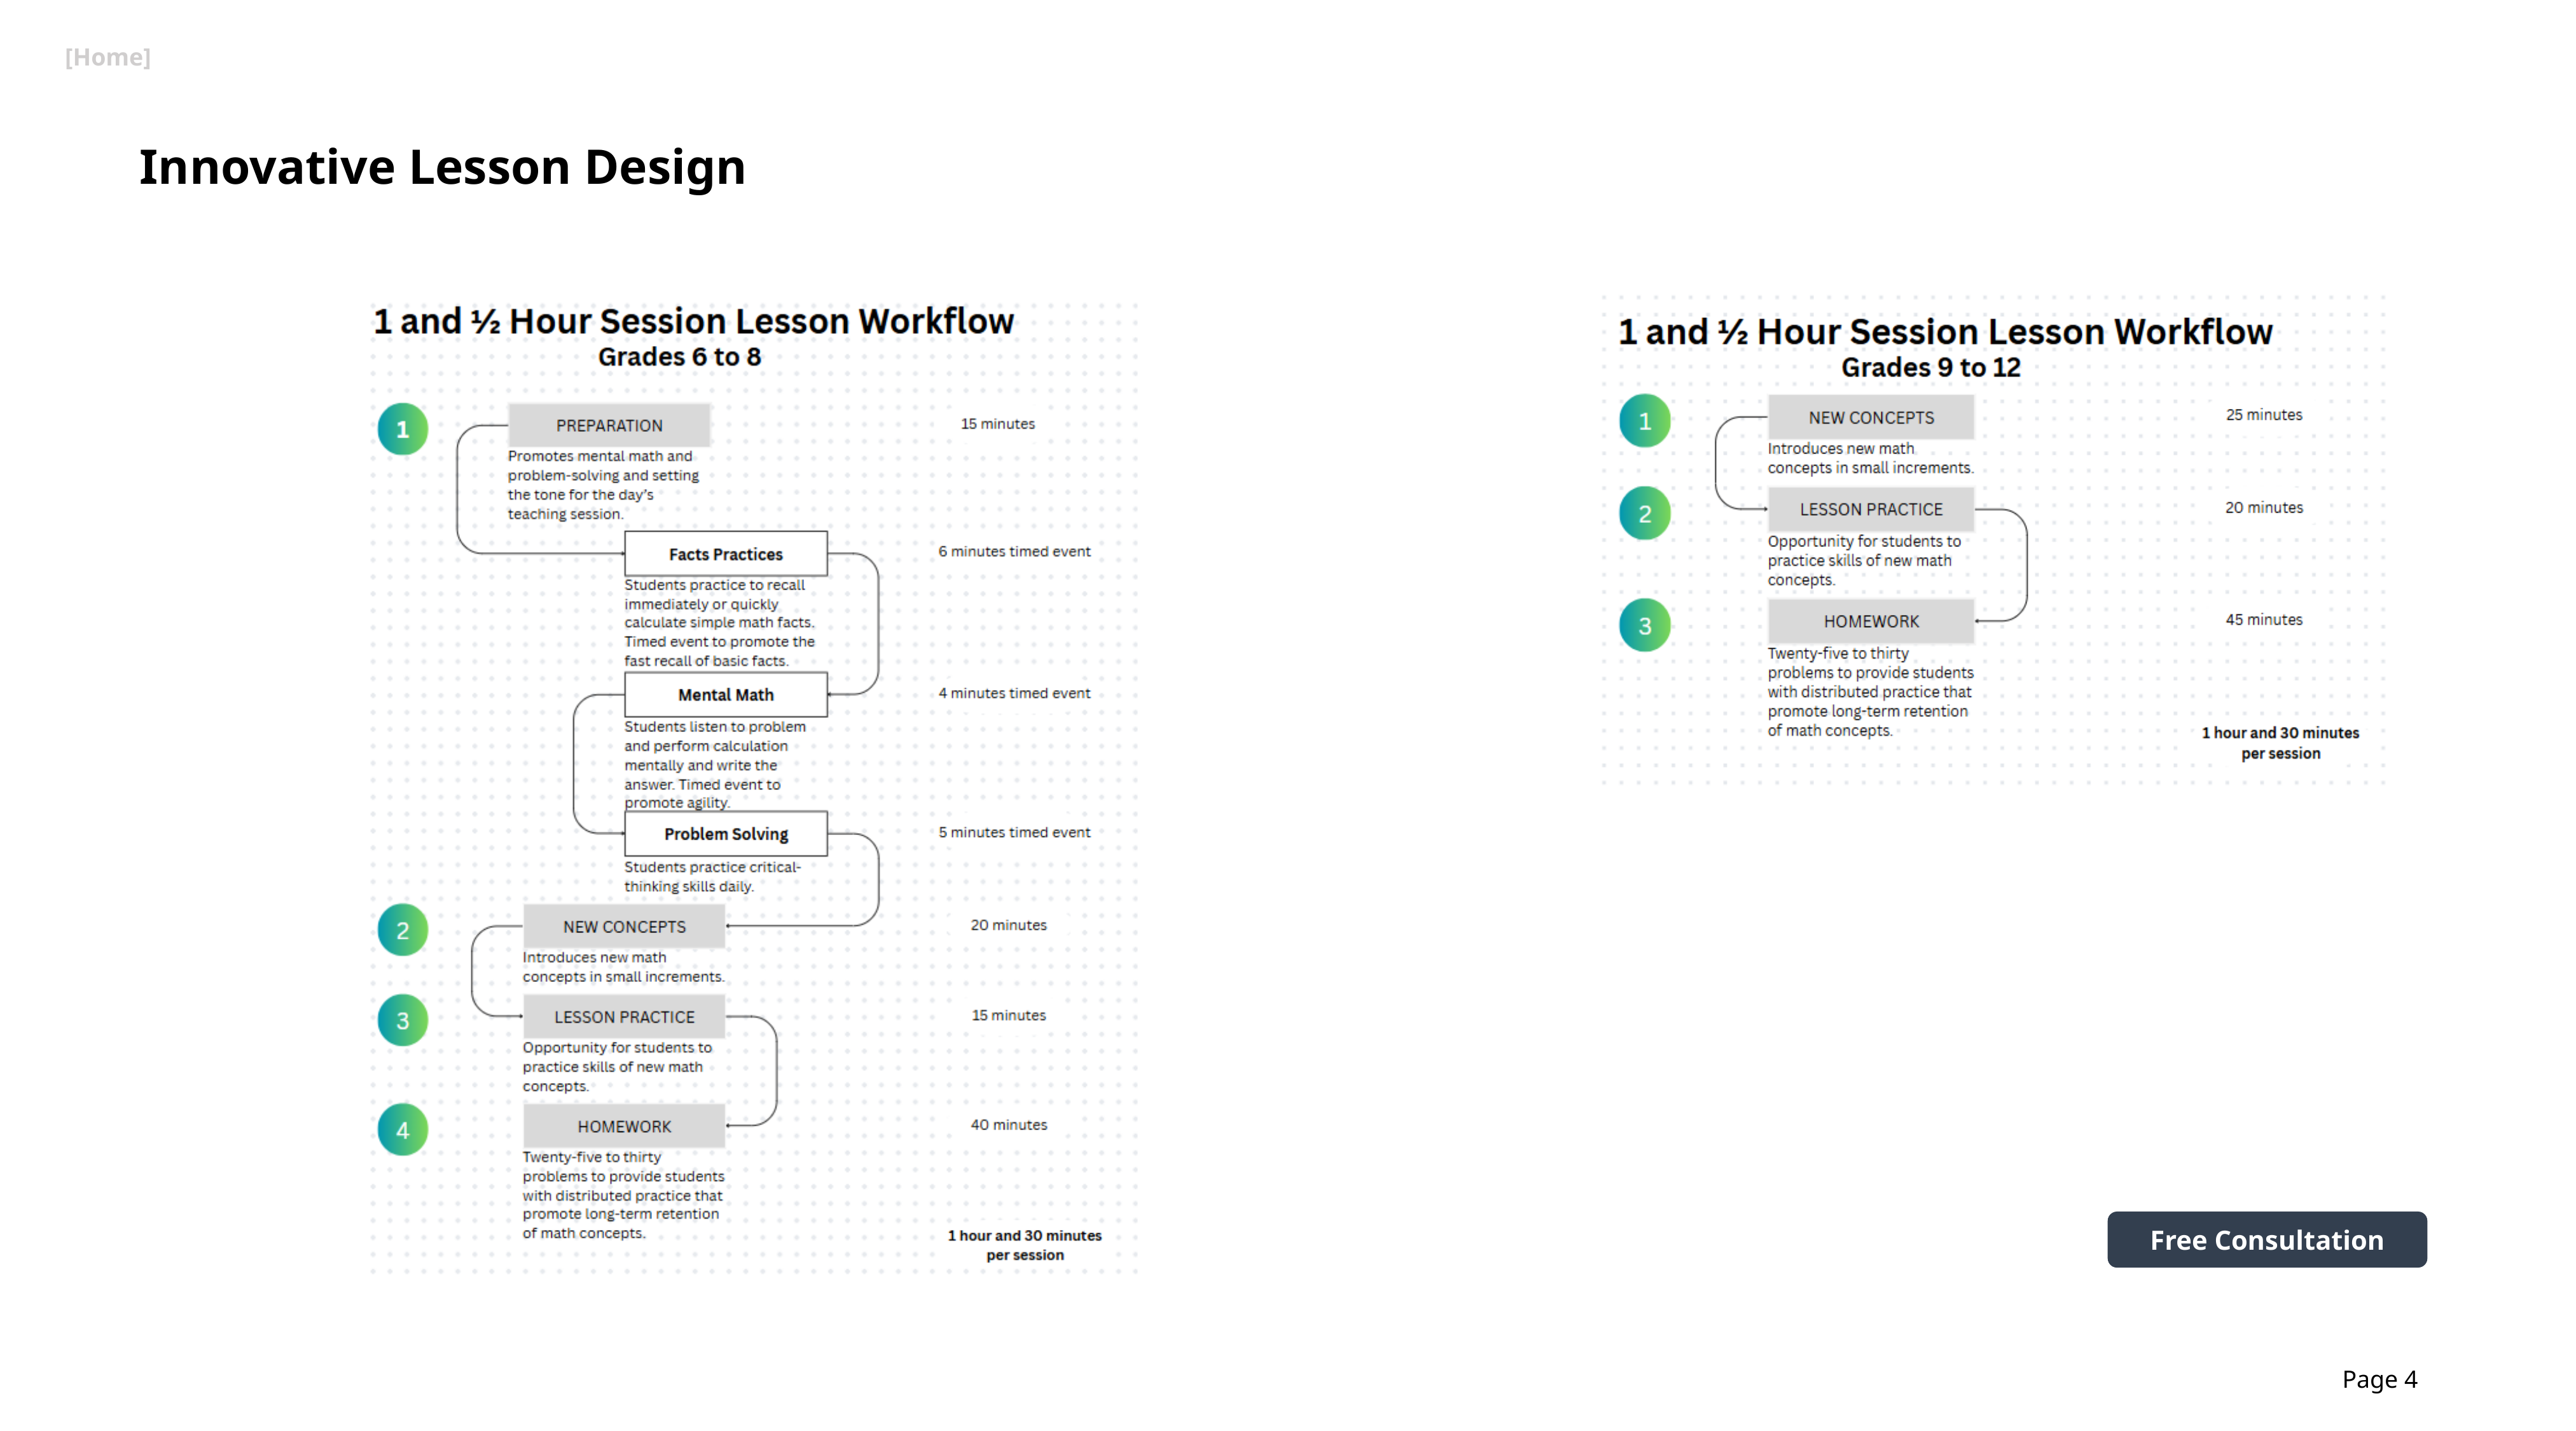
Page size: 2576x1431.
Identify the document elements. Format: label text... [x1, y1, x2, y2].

picture [366, 293, 1140, 1280]
text_box Innovative Lesson Design [130, 131, 1446, 198]
text_box [Home] [55, 37, 205, 76]
picture [1601, 294, 2397, 787]
text_box Page 4 [2018, 1359, 2428, 1398]
text_box Free Consultation [2107, 1210, 2428, 1269]
